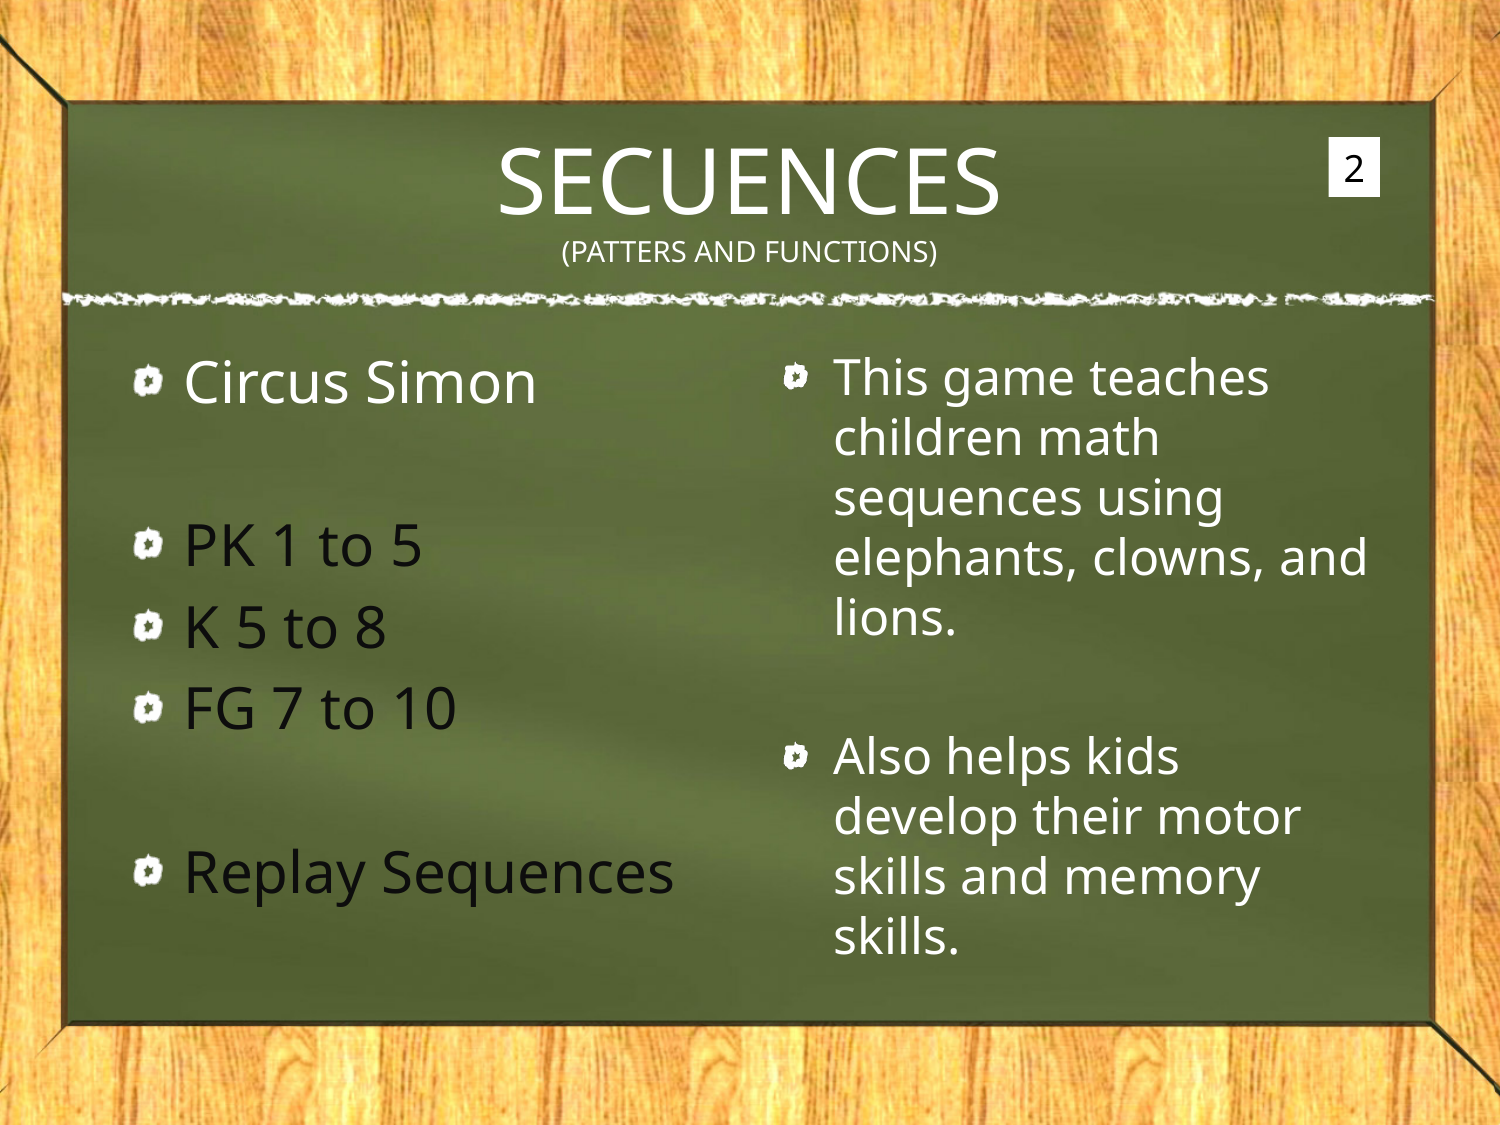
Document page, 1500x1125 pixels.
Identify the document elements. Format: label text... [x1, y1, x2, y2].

title SECUENCES (PATTERS AND FUNCTIONS) [111, 101, 1388, 290]
text_box 2 [1328, 137, 1380, 197]
picture [0, 0, 1500, 1125]
list This game teaches children math sequences using elephants, clowns, and lions. Also helps kids develop their motor skills and memory skills. [762, 337, 1388, 1013]
list Circus Simon PK 1 to 5 K 5 to 8 FG 7 to 10 Replay Sequences [112, 337, 738, 1013]
